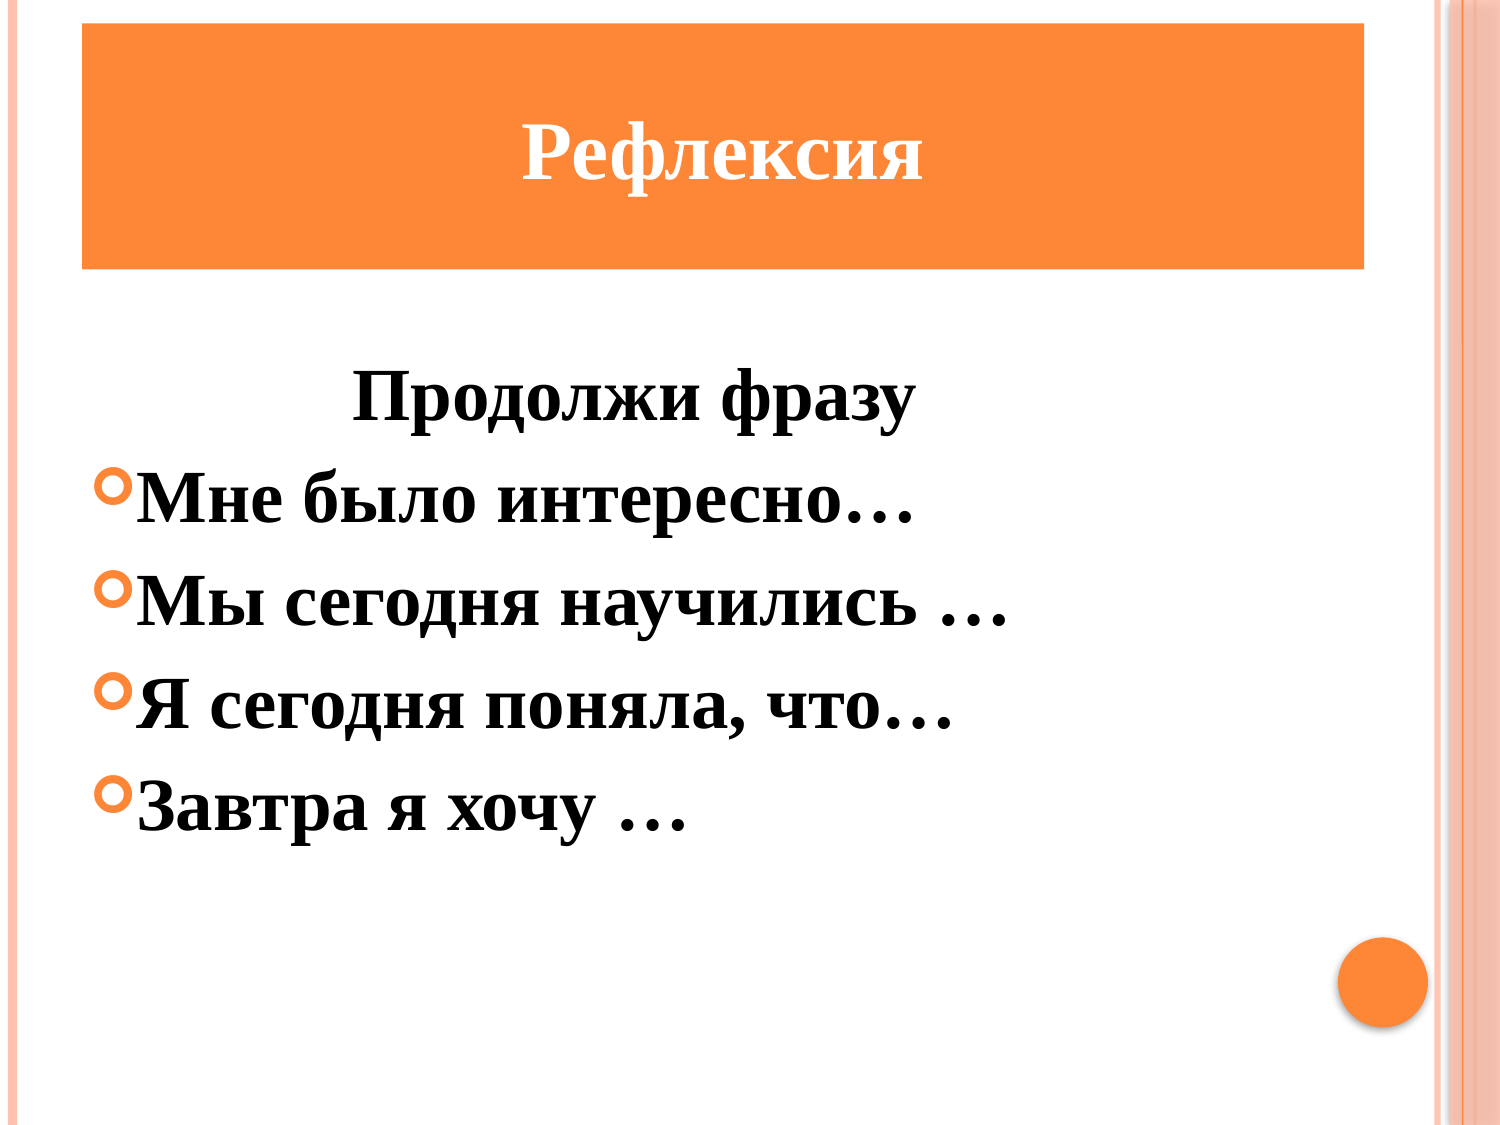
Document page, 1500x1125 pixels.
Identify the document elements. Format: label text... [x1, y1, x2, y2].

list Рефлексия [82, 23, 1365, 270]
list Продолжи фразу Мне было интересно… Мы сегодня научились … Я сегодня поняла, что… Завтра я хочу … [75, 338, 1301, 1025]
